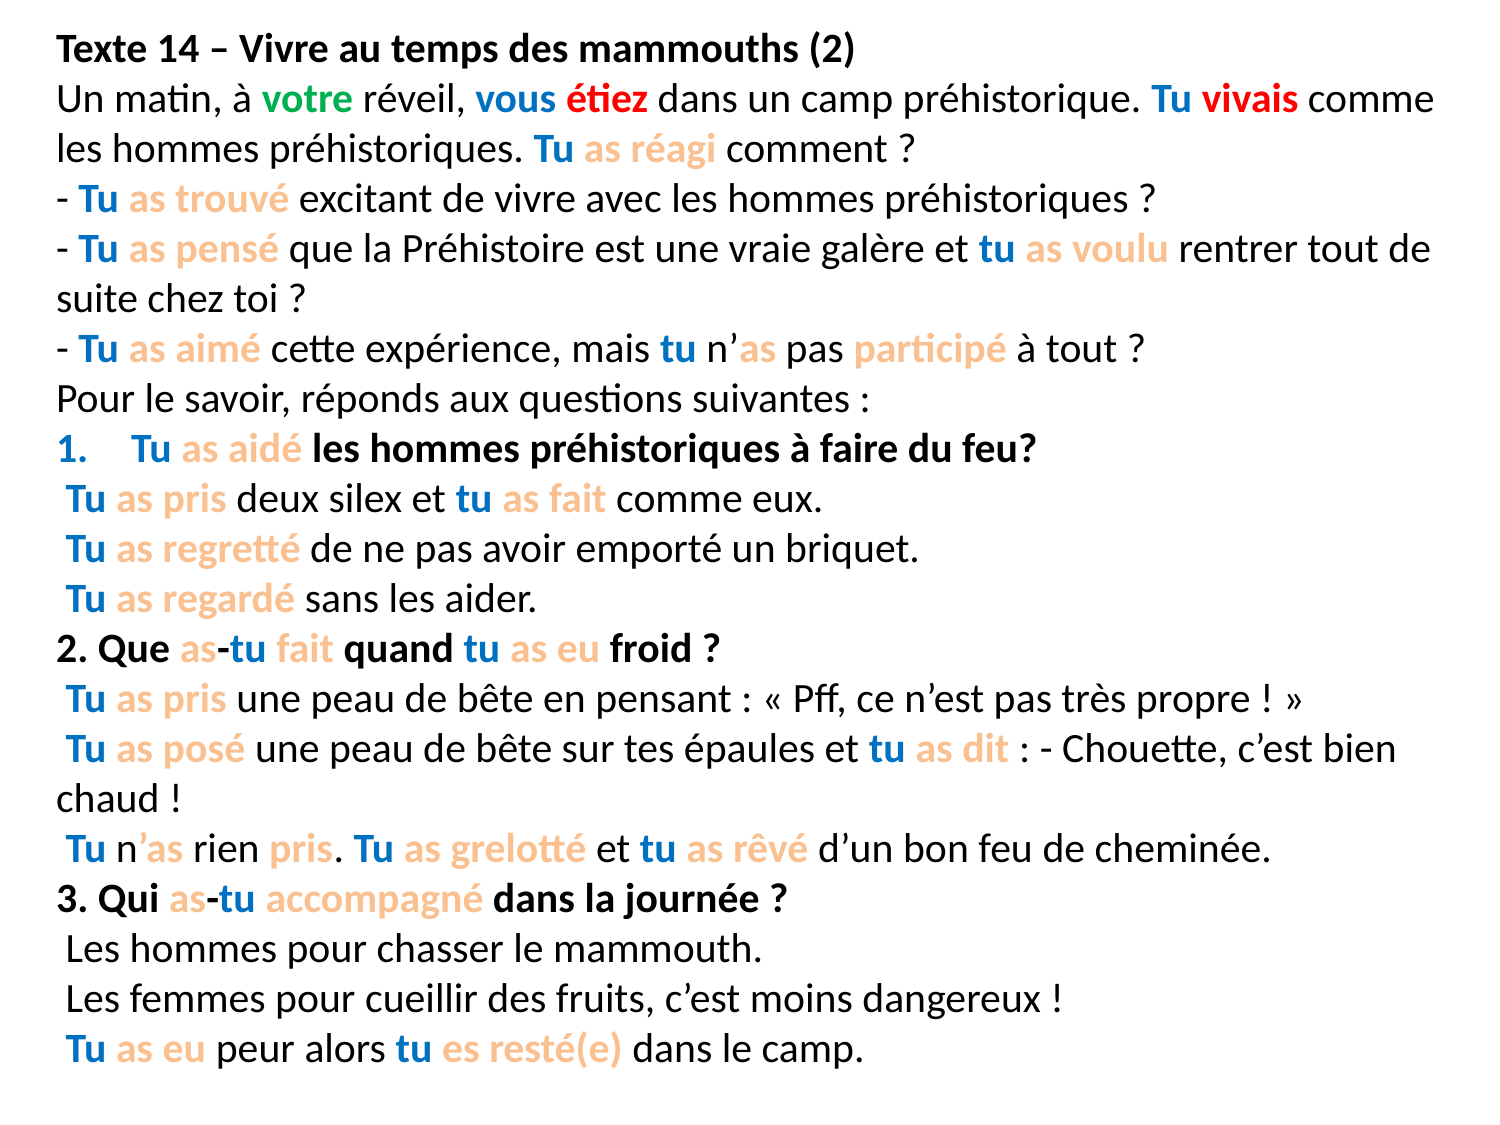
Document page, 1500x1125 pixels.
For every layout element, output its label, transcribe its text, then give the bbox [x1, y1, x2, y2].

text_box Texte 14 – Vivre au temps des mammouths (2) Un matin, à votre réveil, vous étiez dans un camp préhistorique. Tu vivais comme les hommes préhistoriques. Tu as réagi comment ? - Tu as trouvé excitant de vivre avec les hommes préhistoriques ? - Tu as pensé que la Préhistoire est une vraie galère et tu as voulu rentrer tout de suite chez toi ? - Tu as aimé cette expérience, mais tu n’as pas participé à tout ? Pour le savoir, réponds aux questions suivantes : Tu as aidé les hommes préhistoriques à faire du feu? Tu as pris deux silex et tu as fait comme eux. Tu as regretté de ne pas avoir emporté un briquet. Tu as regardé sans les aider. 2. Que as-tu fait quand tu as eu froid ? Tu as pris une peau de bête en pensant : « Pff, ce n’est pas très propre ! » Tu as posé une peau de bête sur tes épaules et tu as dit : - Chouette, c’est bien chaud ! Tu n’as rien pris. Tu as grelotté et tu as rêvé d’un bon feu de cheminée. 3. Qui as-tu accompagné dans la journée ? Les hommes pour chasser le mammouth. Les femmes pour cueillir des fruits, c’est moins dangereux ! Tu as eu peur alors tu es resté(e) dans le camp. [41, 13, 1471, 1079]
